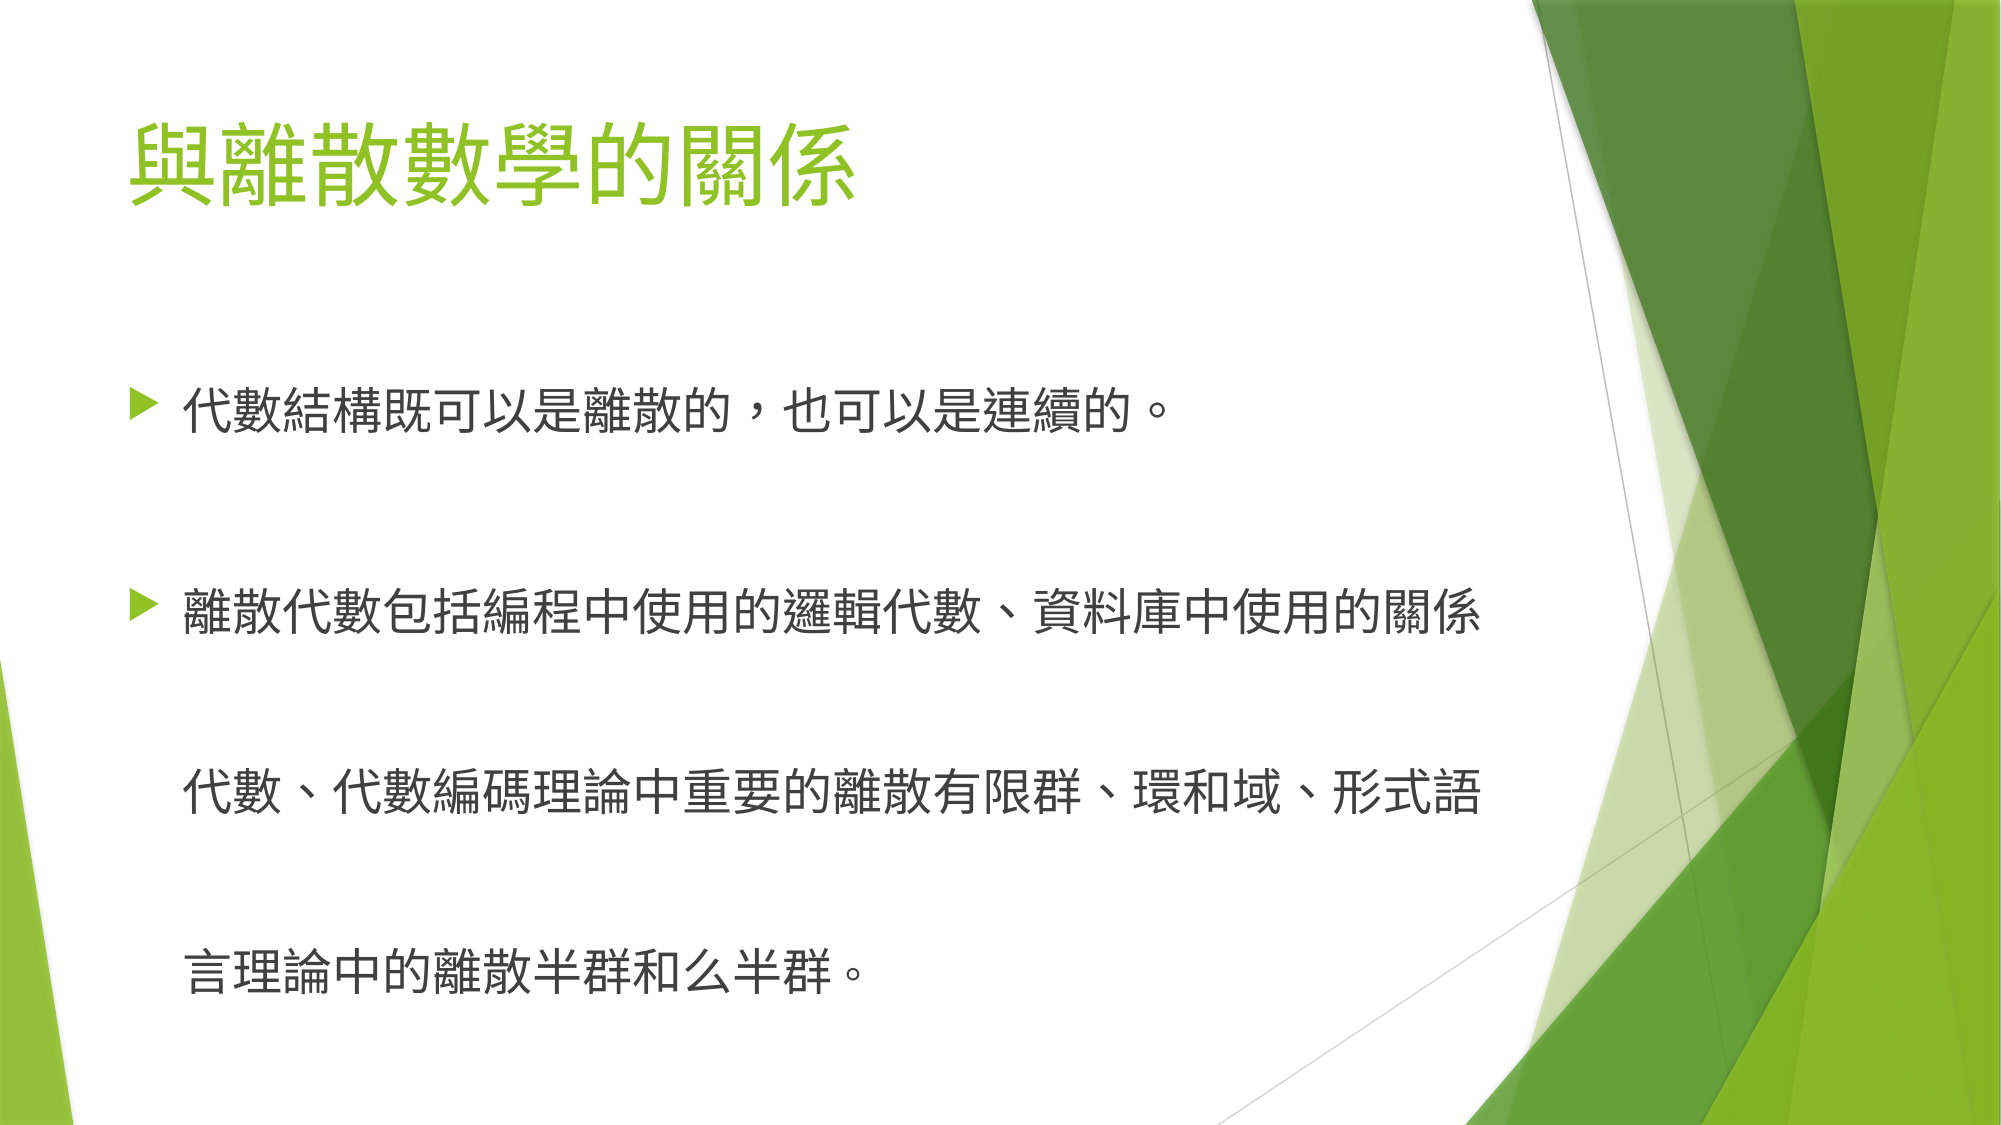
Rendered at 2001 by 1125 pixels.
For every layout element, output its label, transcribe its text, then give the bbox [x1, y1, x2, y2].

title 與離散數學的關係 [111, 99, 1522, 251]
list 代數結構既可以是離散的，也可以是連續的。 離散代數包括編程中使用的邏輯代數、資料庫中使用的關係代數、代數編碼理論中重要的離散有限群、環和域、形式語言理論中的離散半群和么半群。 [111, 251, 1522, 1056]
